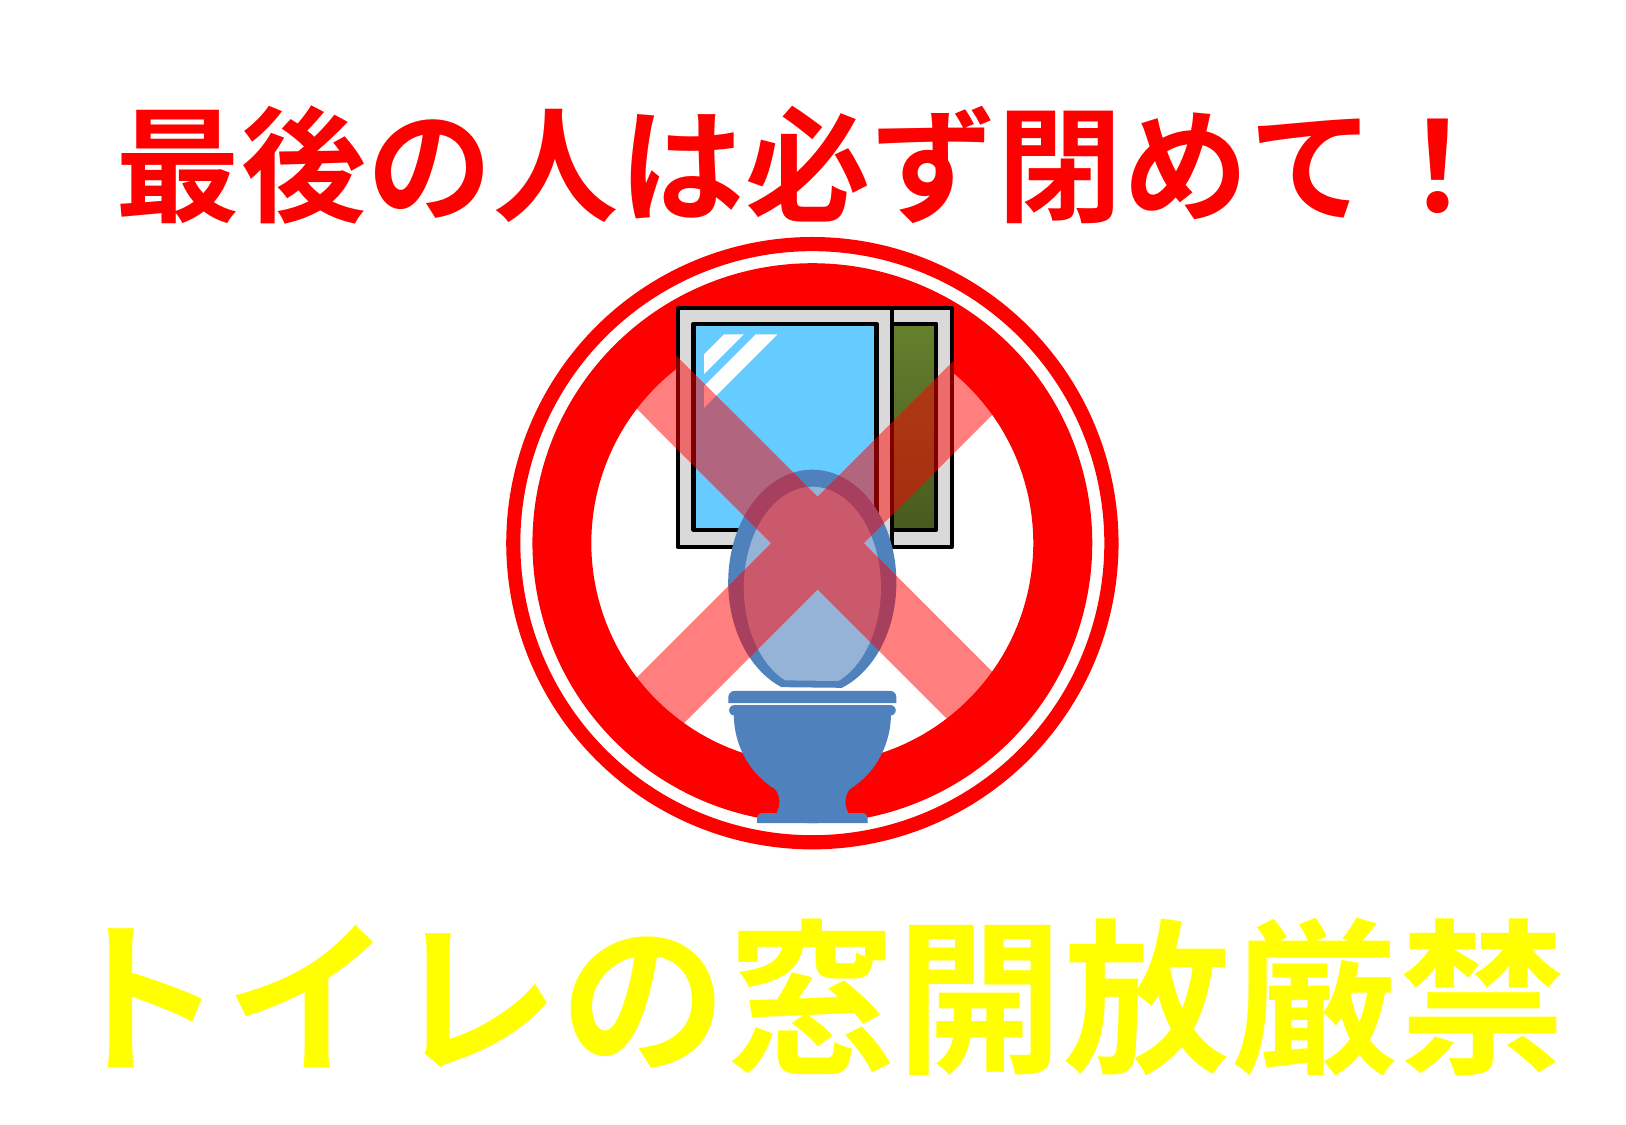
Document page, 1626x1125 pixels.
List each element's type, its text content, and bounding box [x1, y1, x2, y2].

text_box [487, 213, 1148, 874]
text_box 最後の人は必ず閉めて！ [0, 80, 1625, 246]
text_box トイレの窓開放厳禁 [0, 886, 1625, 1101]
